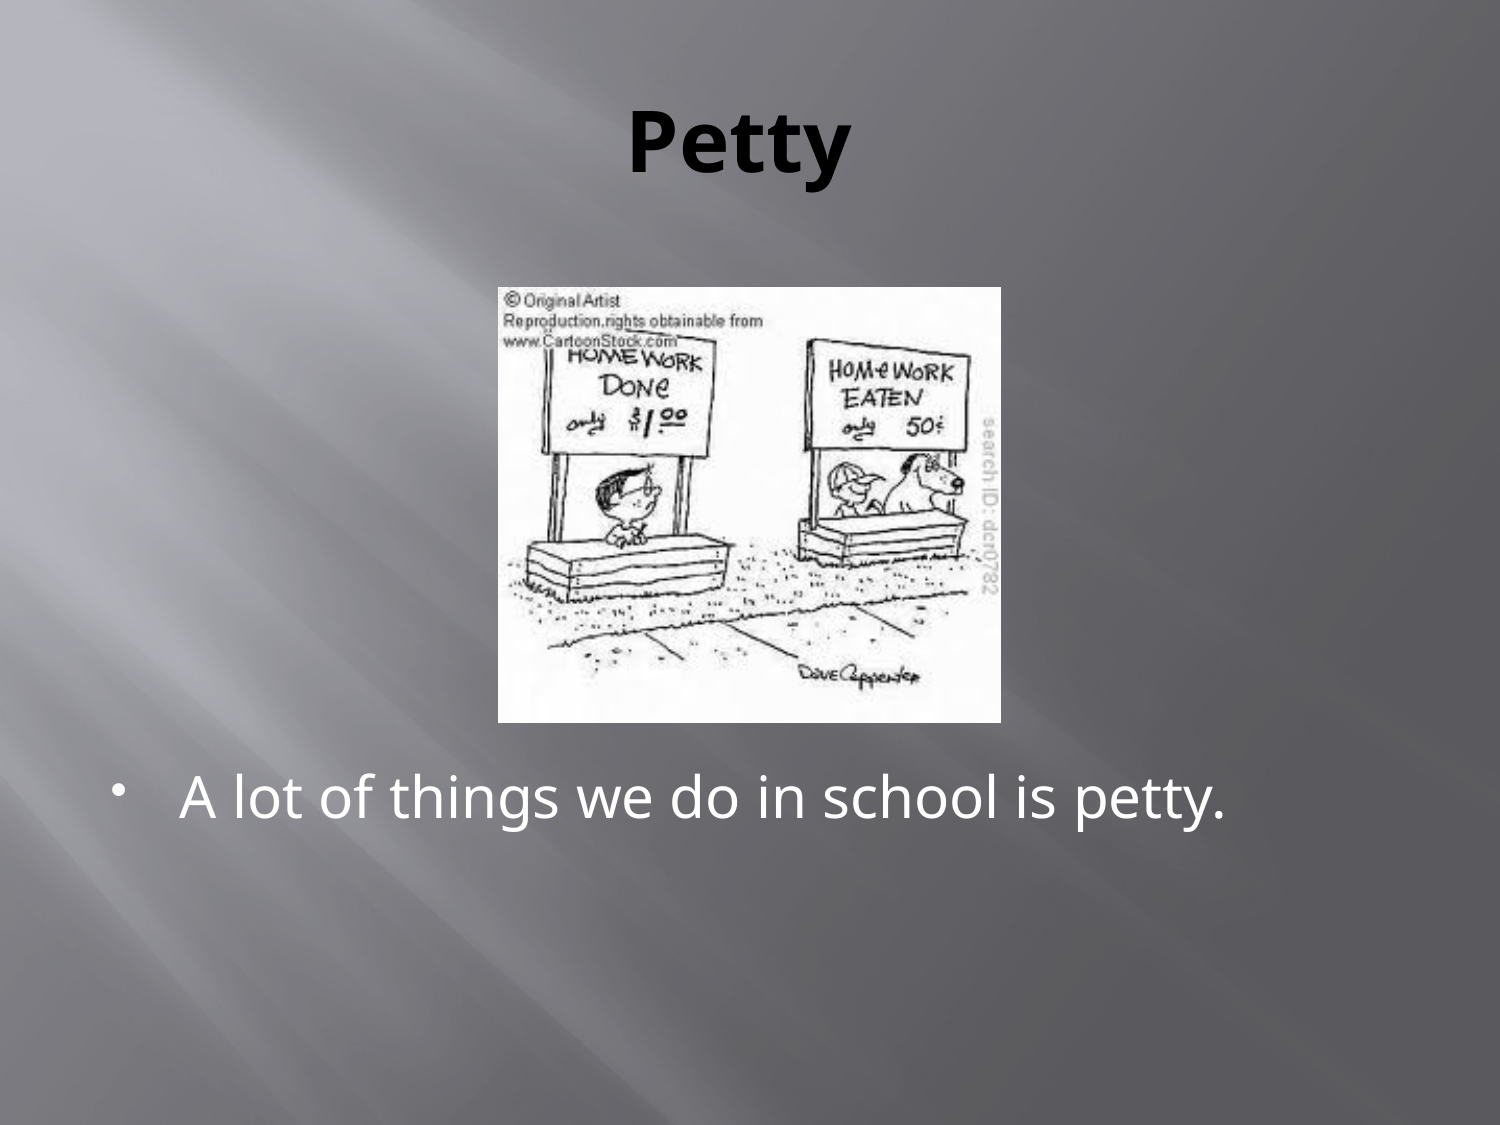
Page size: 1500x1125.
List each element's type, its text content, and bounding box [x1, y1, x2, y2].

list A lot of things we do in school is petty. [75, 262, 1425, 1035]
picture [498, 287, 1002, 724]
title Petty [75, 45, 1425, 233]
